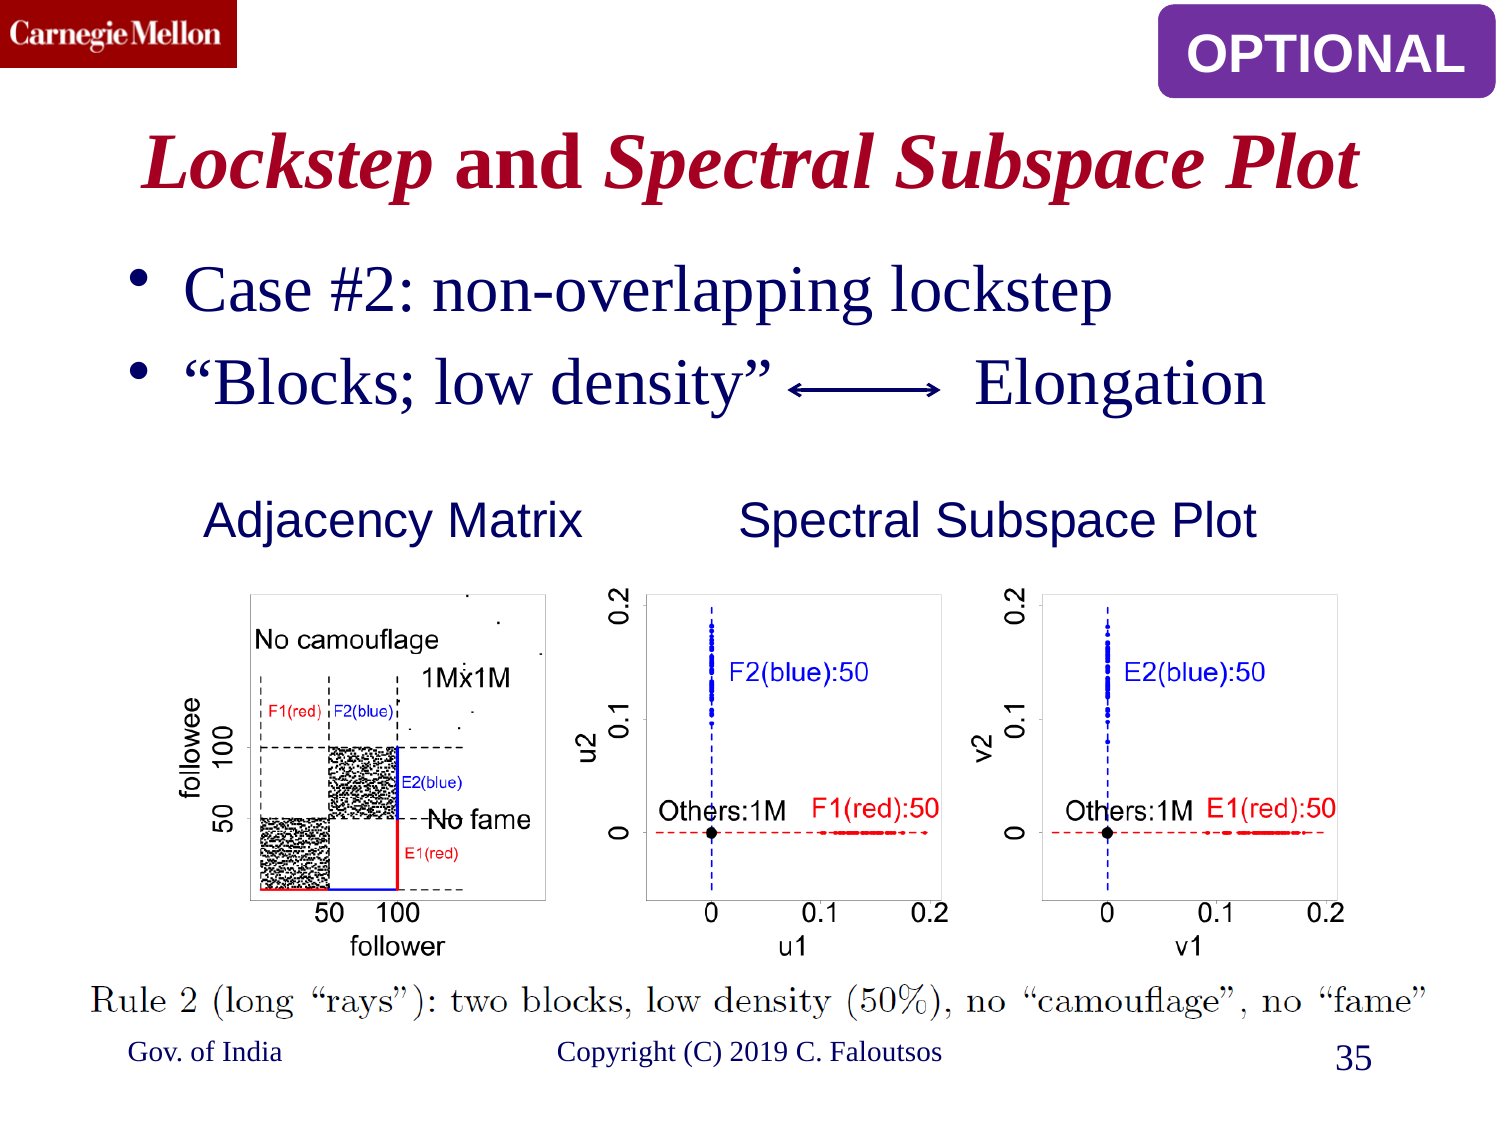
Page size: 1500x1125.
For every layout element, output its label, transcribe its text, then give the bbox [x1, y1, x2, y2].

slide_number Gov. of India [112, 1035, 426, 1101]
text_box OPTIONAL [1158, 4, 1496, 98]
picture [0, 0, 237, 68]
picture [74, 585, 1430, 1026]
list Case #2: non-overlapping lockstep “Blocks; low density” Elongation [112, 237, 1388, 584]
text_box Spectral Subspace Plot [656, 480, 1340, 555]
text_box Adjacency Matrix [188, 480, 599, 555]
title Lockstep and Spectral Subspace Plot [112, 99, 1388, 213]
slide_number 35 [1074, 1035, 1388, 1101]
footer Copyright (C) 2019 C. Faloutsos [512, 1035, 988, 1101]
